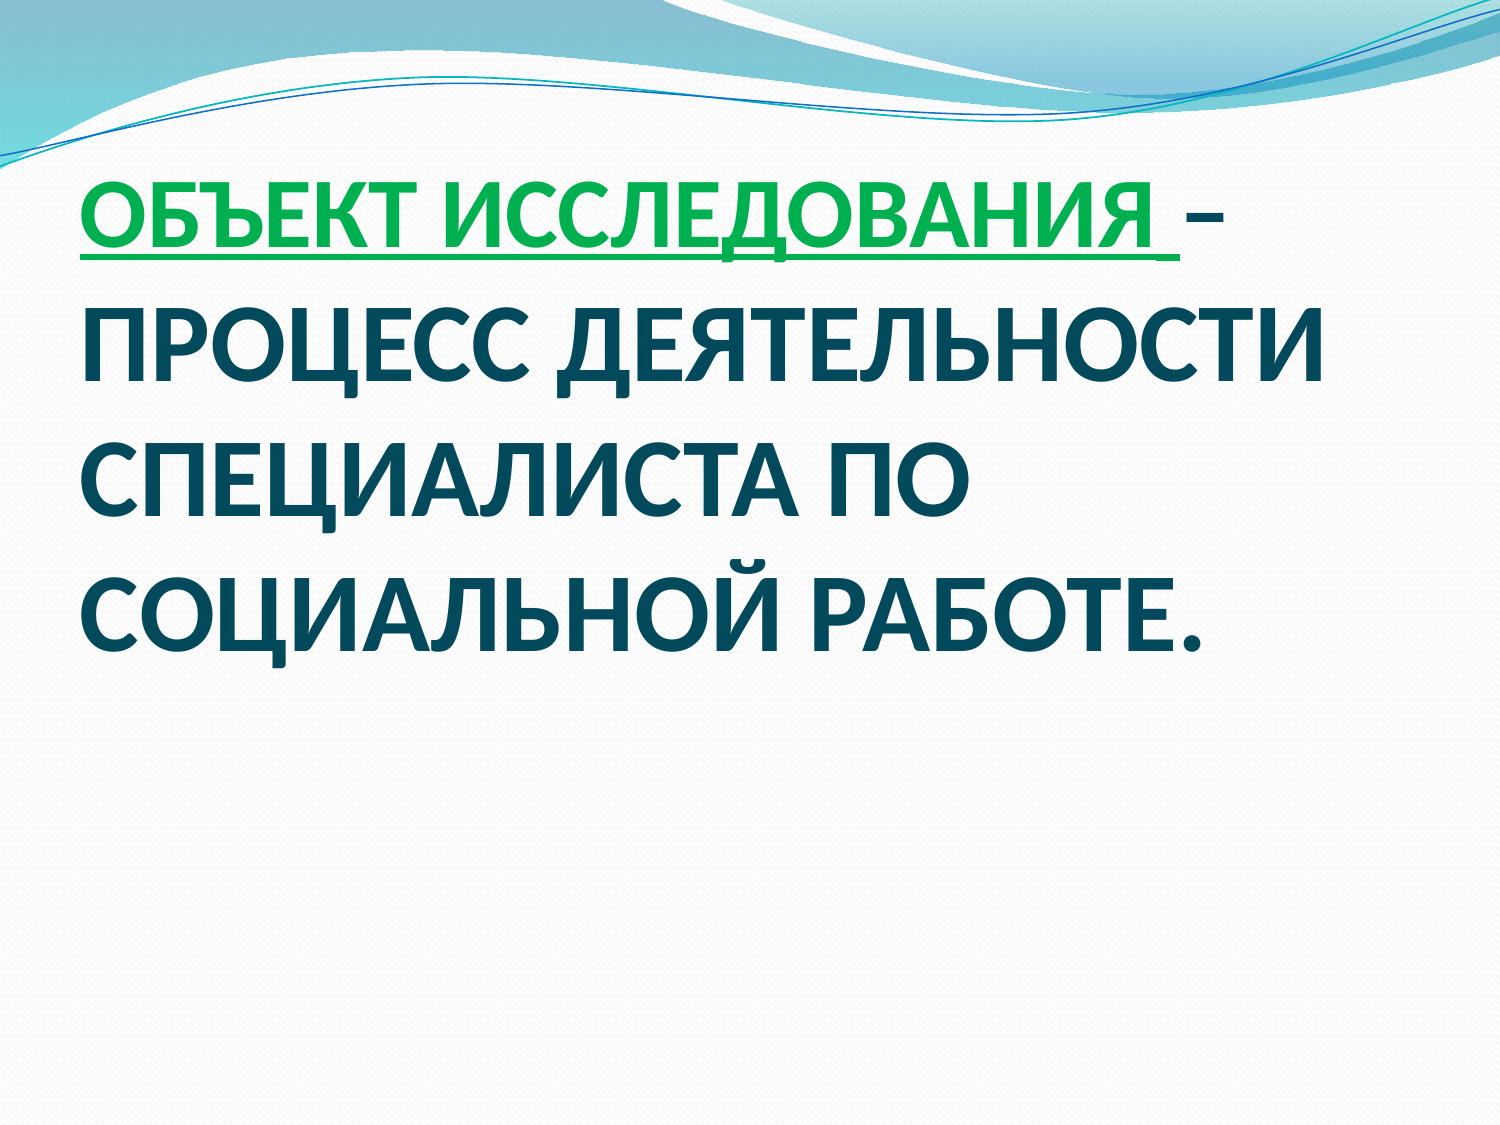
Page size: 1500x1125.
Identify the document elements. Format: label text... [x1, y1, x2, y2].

title ОБЪЕКТ ИССЛЕДОВАНИЯ – ПРОЦЕСС ДЕЯТЕЛЬНОСТИ СПЕЦИАЛИСТА ПО СОЦИАЛЬНОЙ РАБОТЕ. [0, 81, 1500, 809]
